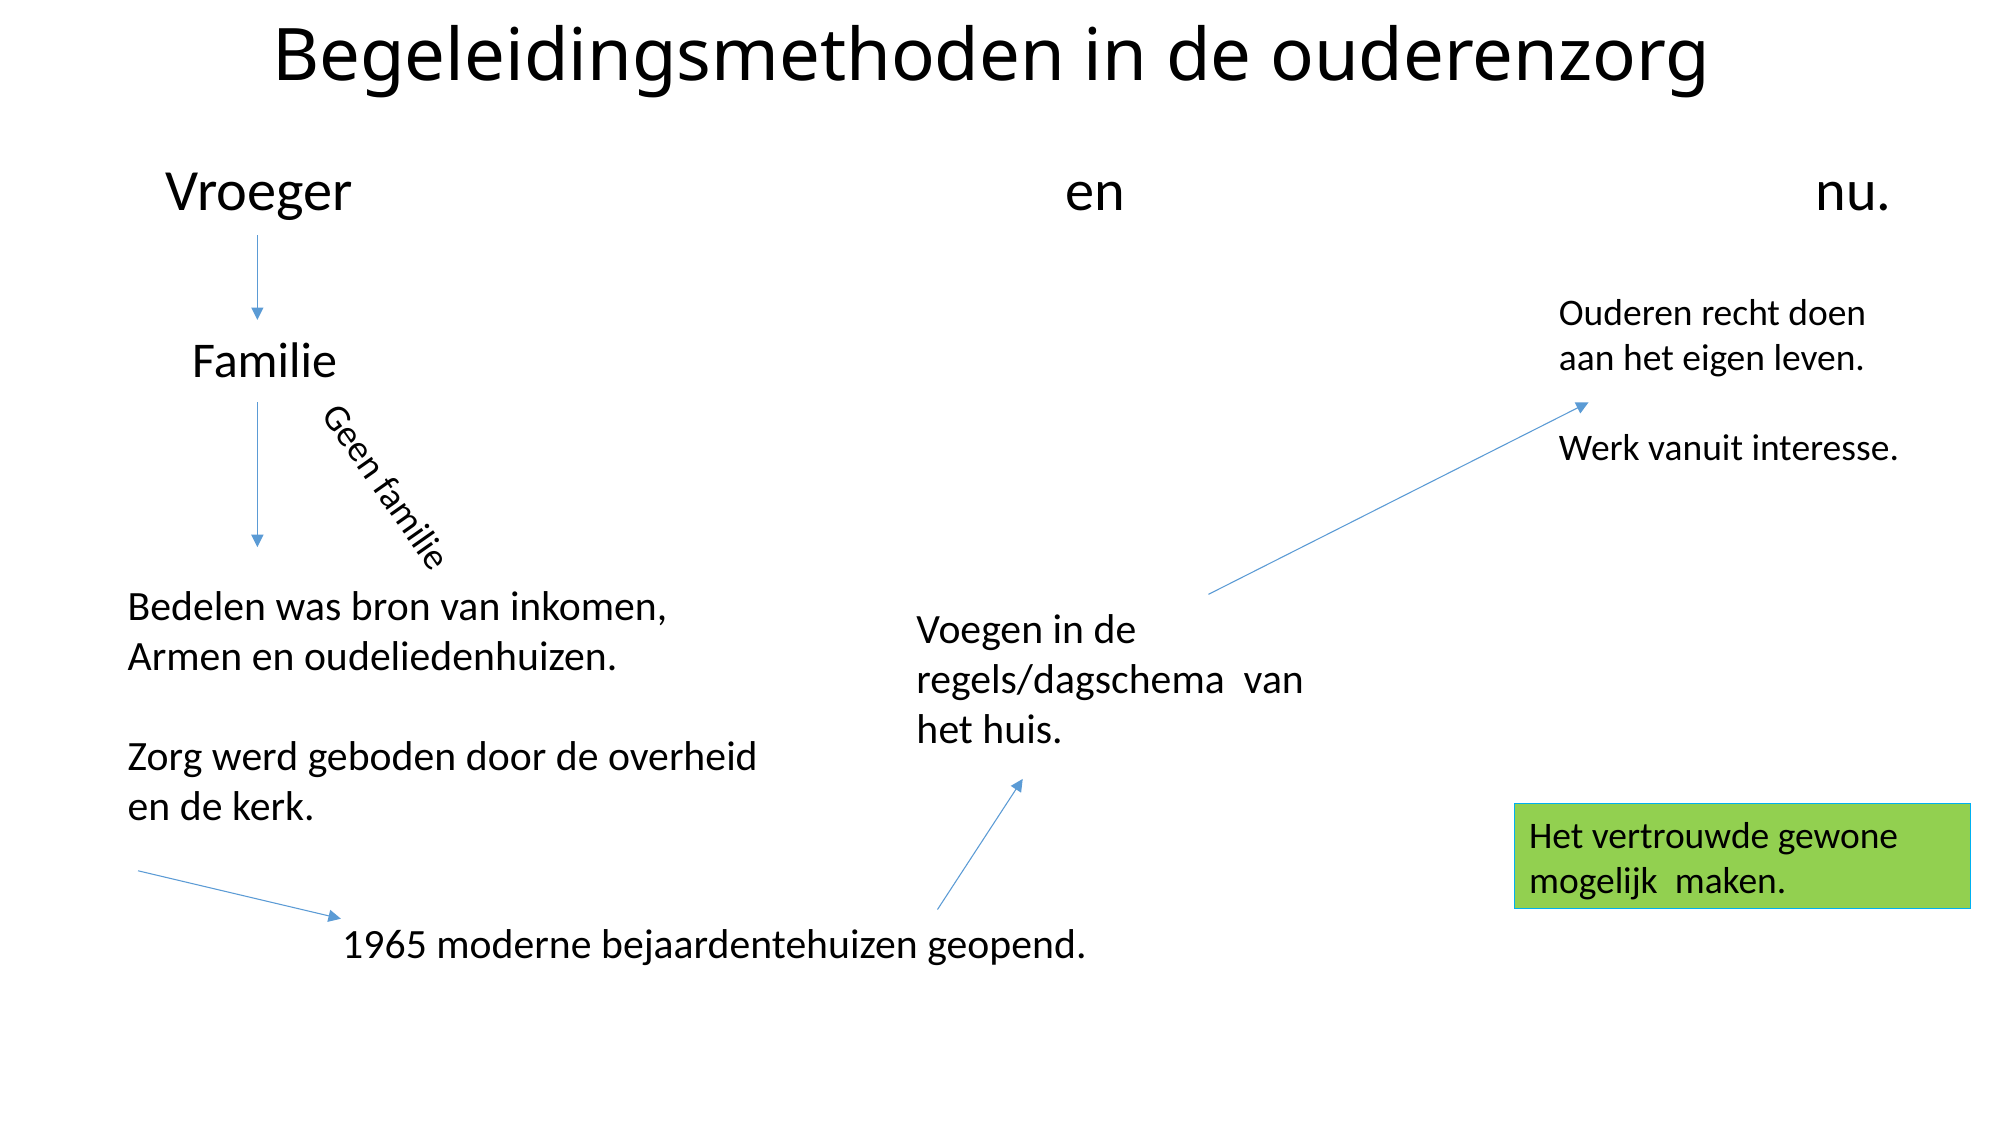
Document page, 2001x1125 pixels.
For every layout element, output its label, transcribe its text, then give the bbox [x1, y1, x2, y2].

text_box Geen familie [299, 377, 490, 612]
text_box Voegen in de regels/dagschema van het huis. [901, 594, 1366, 760]
text_box 1965 moderne bejaardentehuizen geopend. [327, 909, 1148, 975]
list Vroeger en nu. [150, 152, 1925, 282]
text_box Ouderen recht doen aan het eigen leven. Werk vanuit interesse. [1544, 281, 1925, 476]
text_box Bedelen was bron van inkomen, Armen en oudeliedenhuizen. Zorg werd geboden door de overheid en de kerk. [113, 571, 800, 837]
text_box Het vertrouwde gewone mogelijk maken. [1514, 803, 1971, 909]
title Begeleidingsmethoden in de ouderenzorg [257, 0, 1743, 114]
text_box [138, 870, 341, 919]
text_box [1208, 402, 1589, 595]
text_box Familie [177, 319, 374, 395]
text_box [937, 778, 1023, 910]
